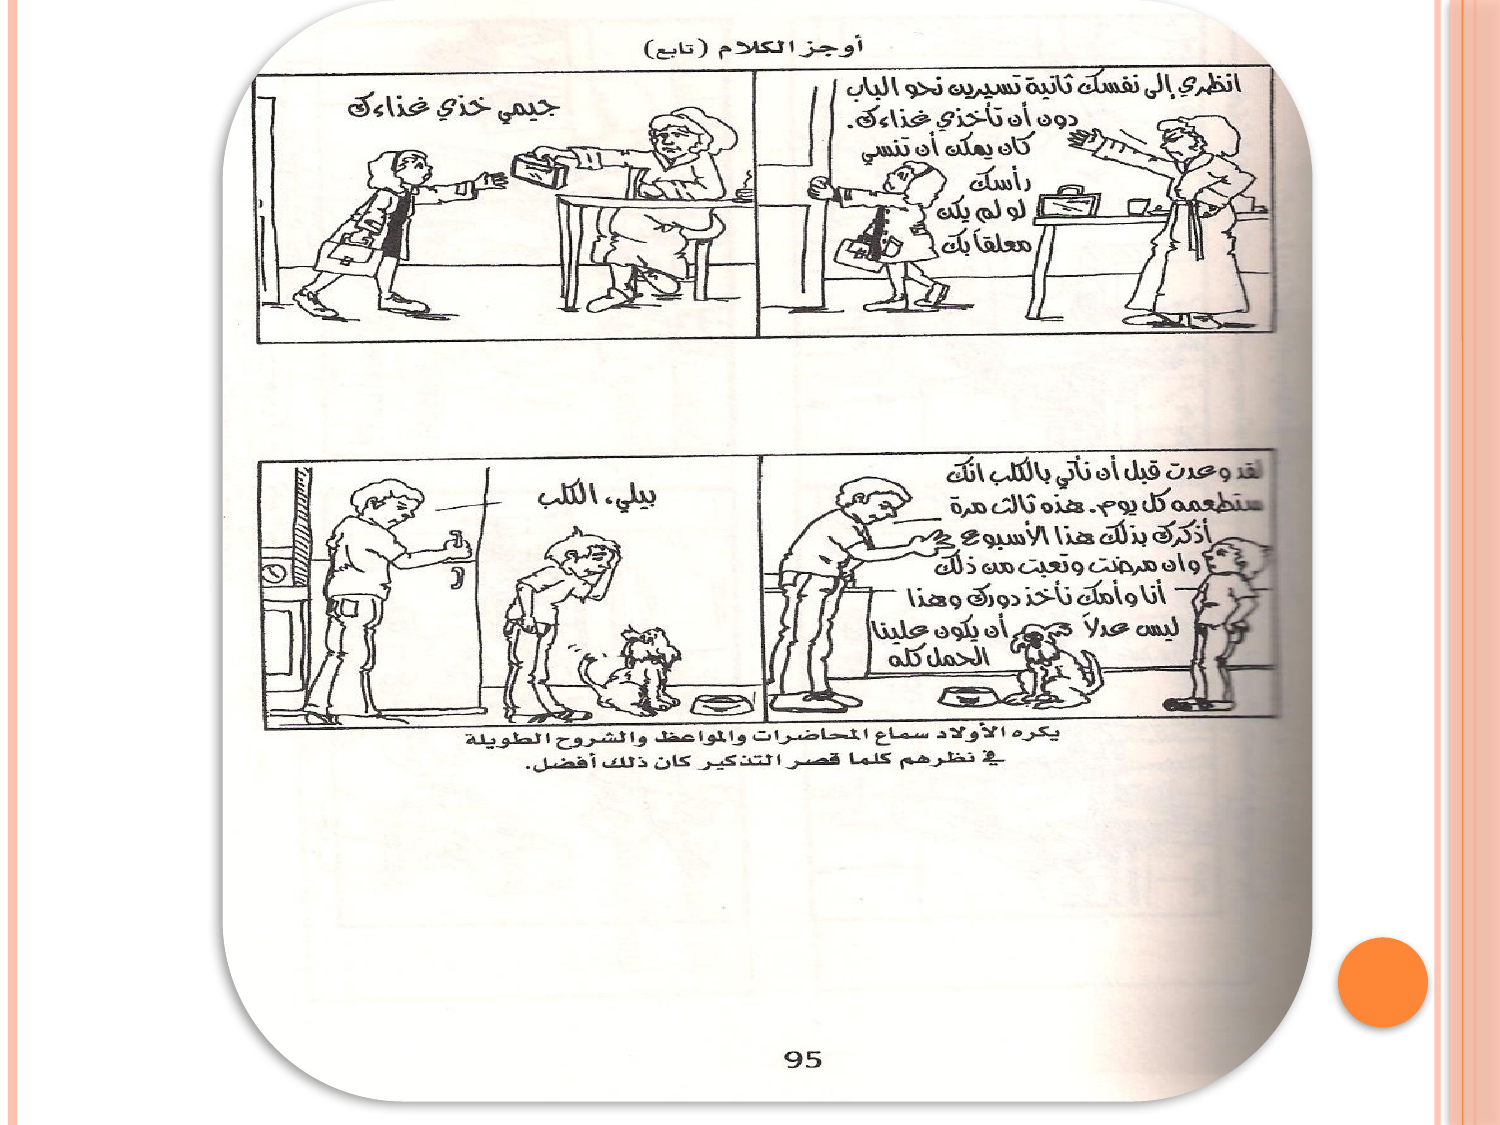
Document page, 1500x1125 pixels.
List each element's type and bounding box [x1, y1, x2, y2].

picture [222, 0, 1313, 1103]
